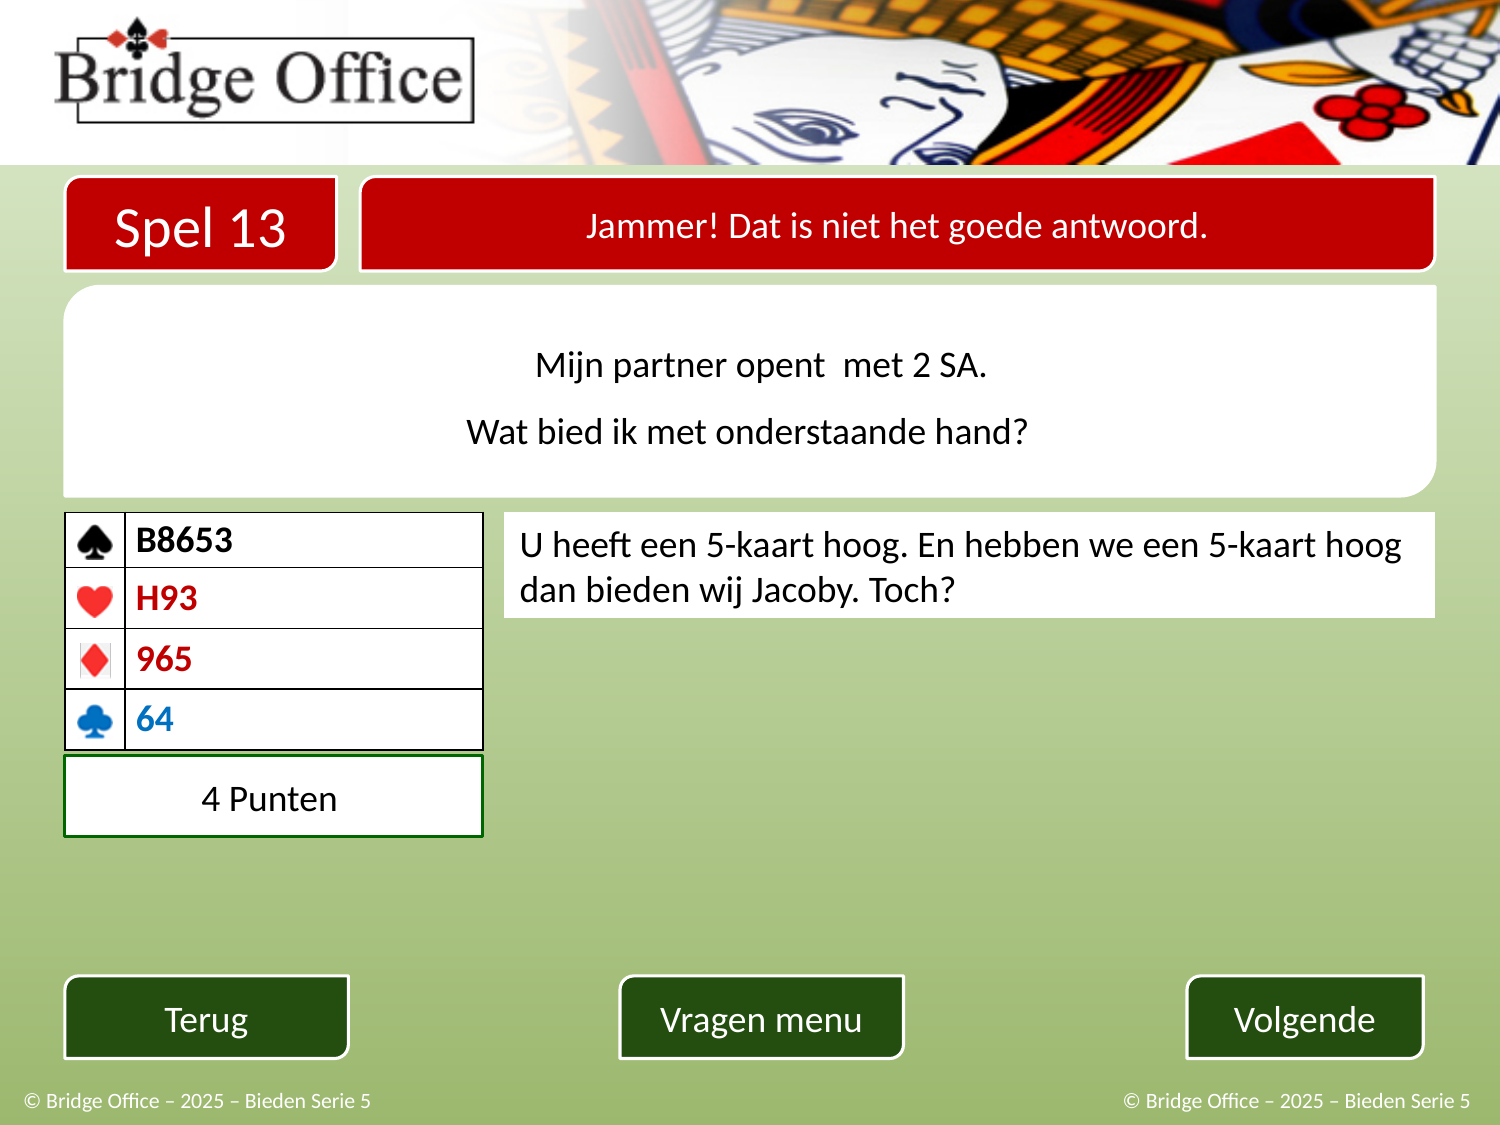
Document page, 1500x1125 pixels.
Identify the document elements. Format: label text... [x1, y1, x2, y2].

text_box Jammer! Dat is niet het goede antwoord. [358, 179, 1437, 273]
text_box [63, 284, 1437, 498]
table_header B8653 [126, 513, 482, 567]
table_cell 965 [126, 629, 482, 688]
table_cell [66, 690, 124, 749]
text_box © Bridge Office – 2025 – Bieden Serie 5 [8, 1079, 393, 1121]
table_cell [66, 568, 124, 628]
picture [77, 524, 114, 561]
text_box Vragen menu [618, 974, 906, 1061]
text_box U heeft een 5-kaart hoog. En hebben we een 5-kaart hoog dan bieden wij Jacoby. Toch? [504, 512, 1435, 618]
text_box © Bridge Office – 2025 – Bieden Serie 5 [1107, 1079, 1500, 1121]
table_cell H93 [126, 568, 482, 628]
text_box Mijn partner opent met 2 SA. [508, 332, 1015, 393]
picture [0, 0, 1500, 166]
text_box Wat bied ik met onderstaande hand? [451, 399, 1072, 460]
text_box Volgende [1185, 974, 1425, 1061]
picture [77, 703, 114, 740]
table_cell [66, 629, 124, 688]
text_box Spel 13 [63, 179, 339, 273]
picture [77, 643, 114, 679]
text_box 4 Punten [63, 754, 484, 838]
table_header [66, 513, 124, 567]
table_cell 64 [126, 690, 482, 749]
text_box Terug [63, 974, 350, 1061]
picture [77, 585, 114, 618]
